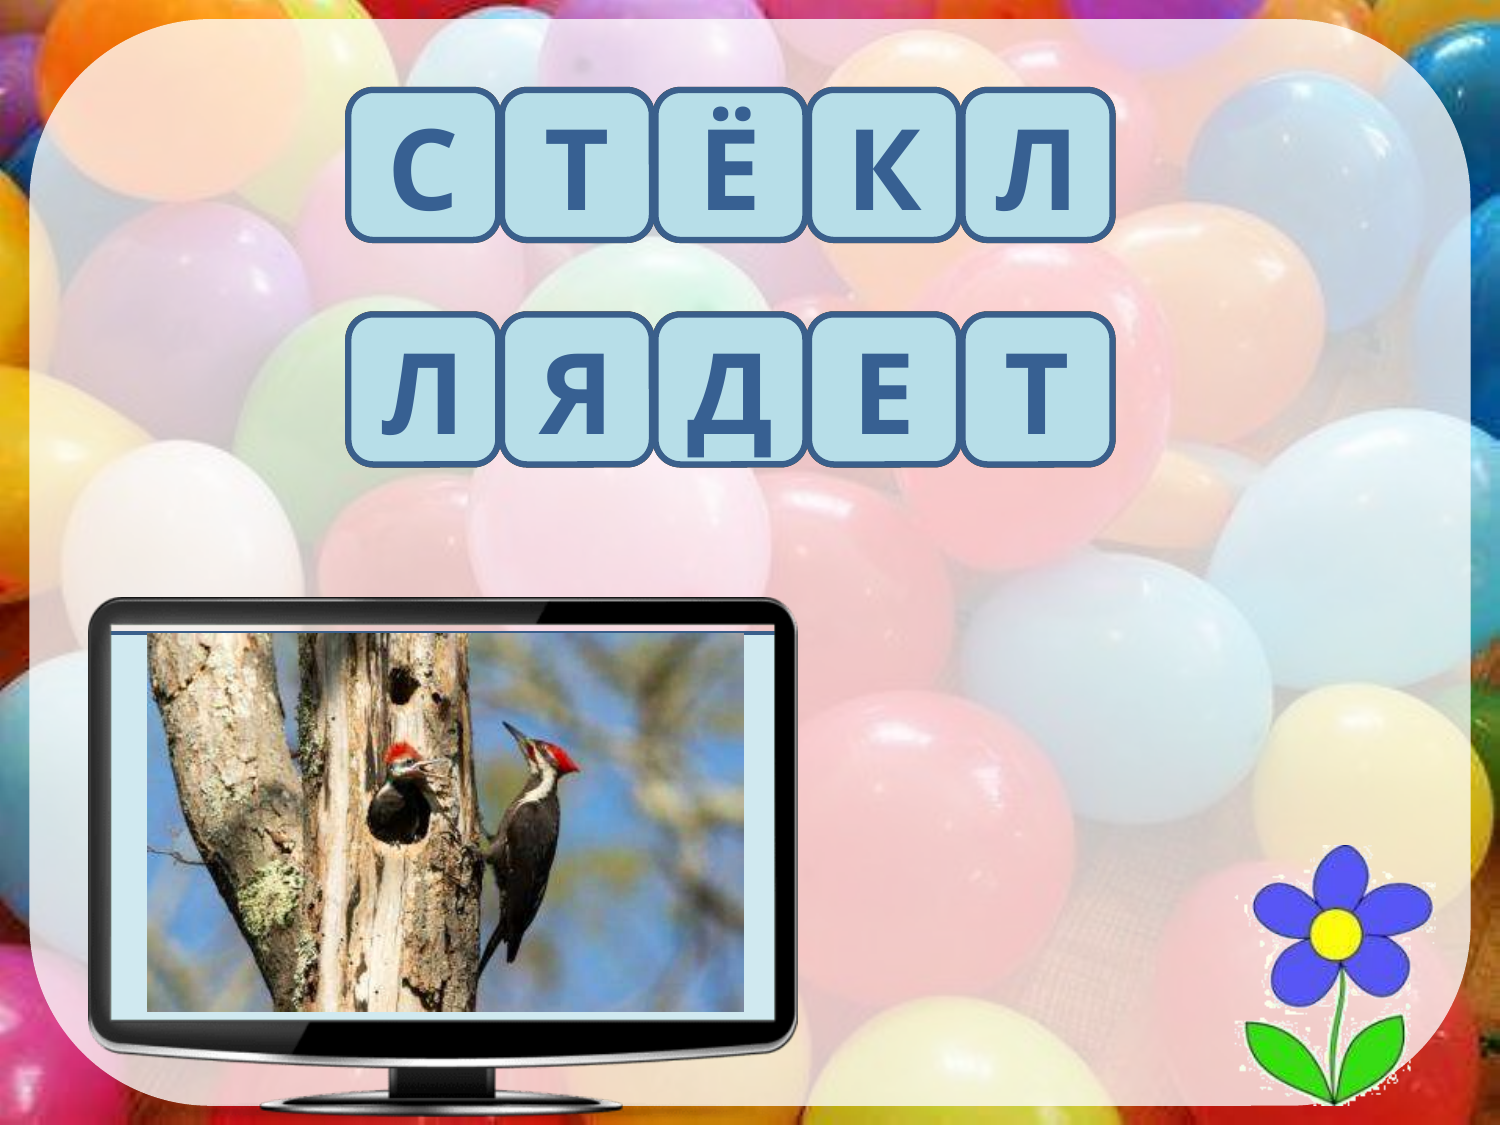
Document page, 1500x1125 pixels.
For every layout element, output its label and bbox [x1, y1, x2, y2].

text_box [348, 314, 1113, 465]
text_box [348, 89, 1113, 241]
text_box [1112, 312, 1118, 470]
text_box [1112, 88, 1118, 246]
picture [0, 0, 1500, 1125]
